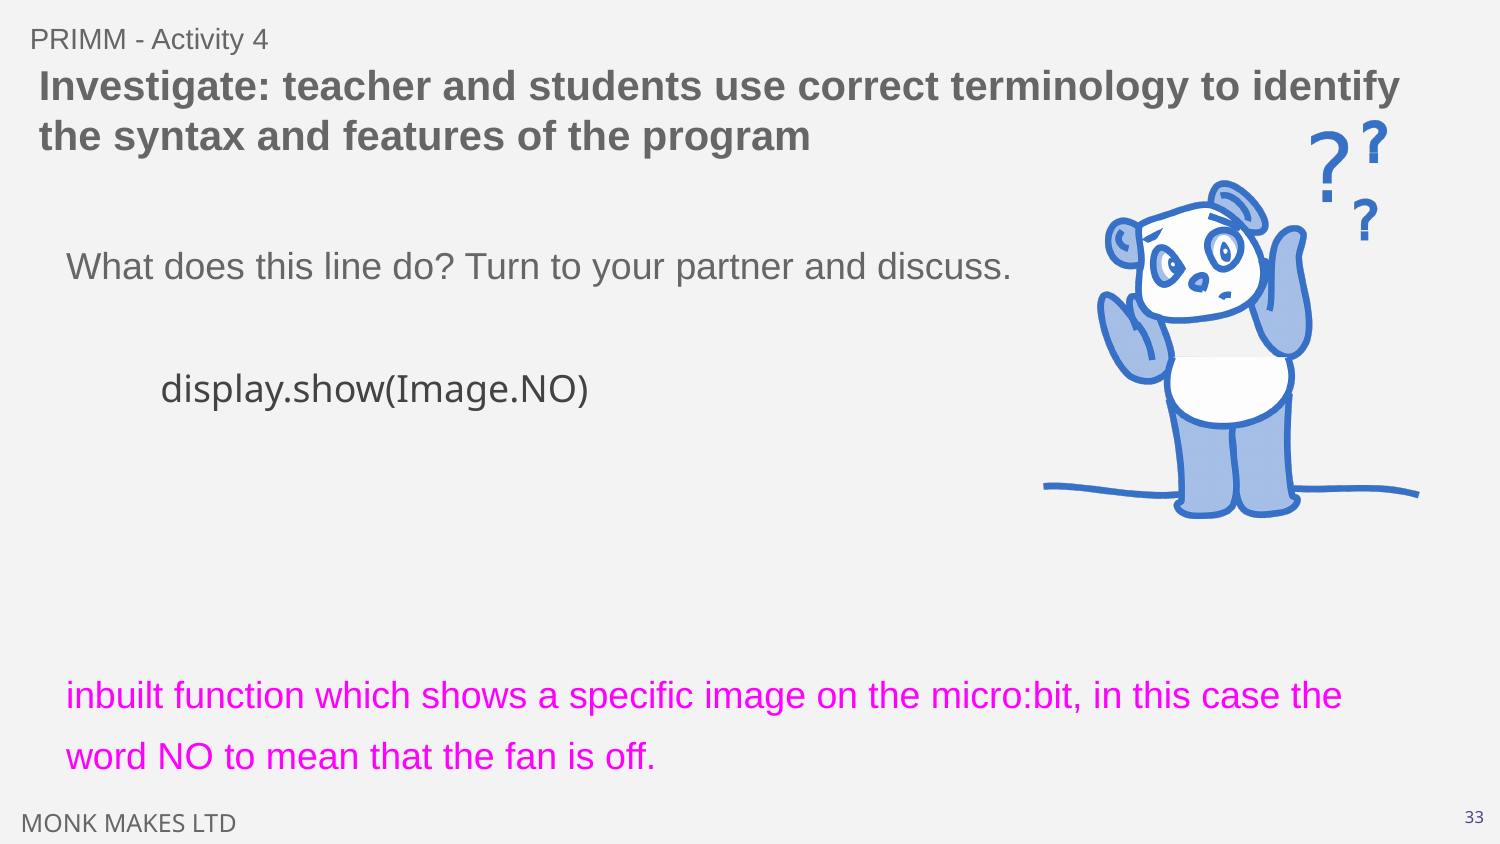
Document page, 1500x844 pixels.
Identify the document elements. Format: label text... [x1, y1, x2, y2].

slide_number ‹#› [1448, 792, 1500, 844]
picture [1039, 120, 1423, 520]
title Investigate: teacher and students use correct terminology to identify the syntax and features of the program [24, 52, 1422, 167]
text_box What does this line do? Turn to your partner and discuss. display.show(Image.NO) inbuilt function which shows a specific image on the micro:bit, in this case the word NO to mean that the fan is off. [50, 211, 1398, 793]
subtitle PRIMM - Activity 4 [14, 0, 1500, 52]
